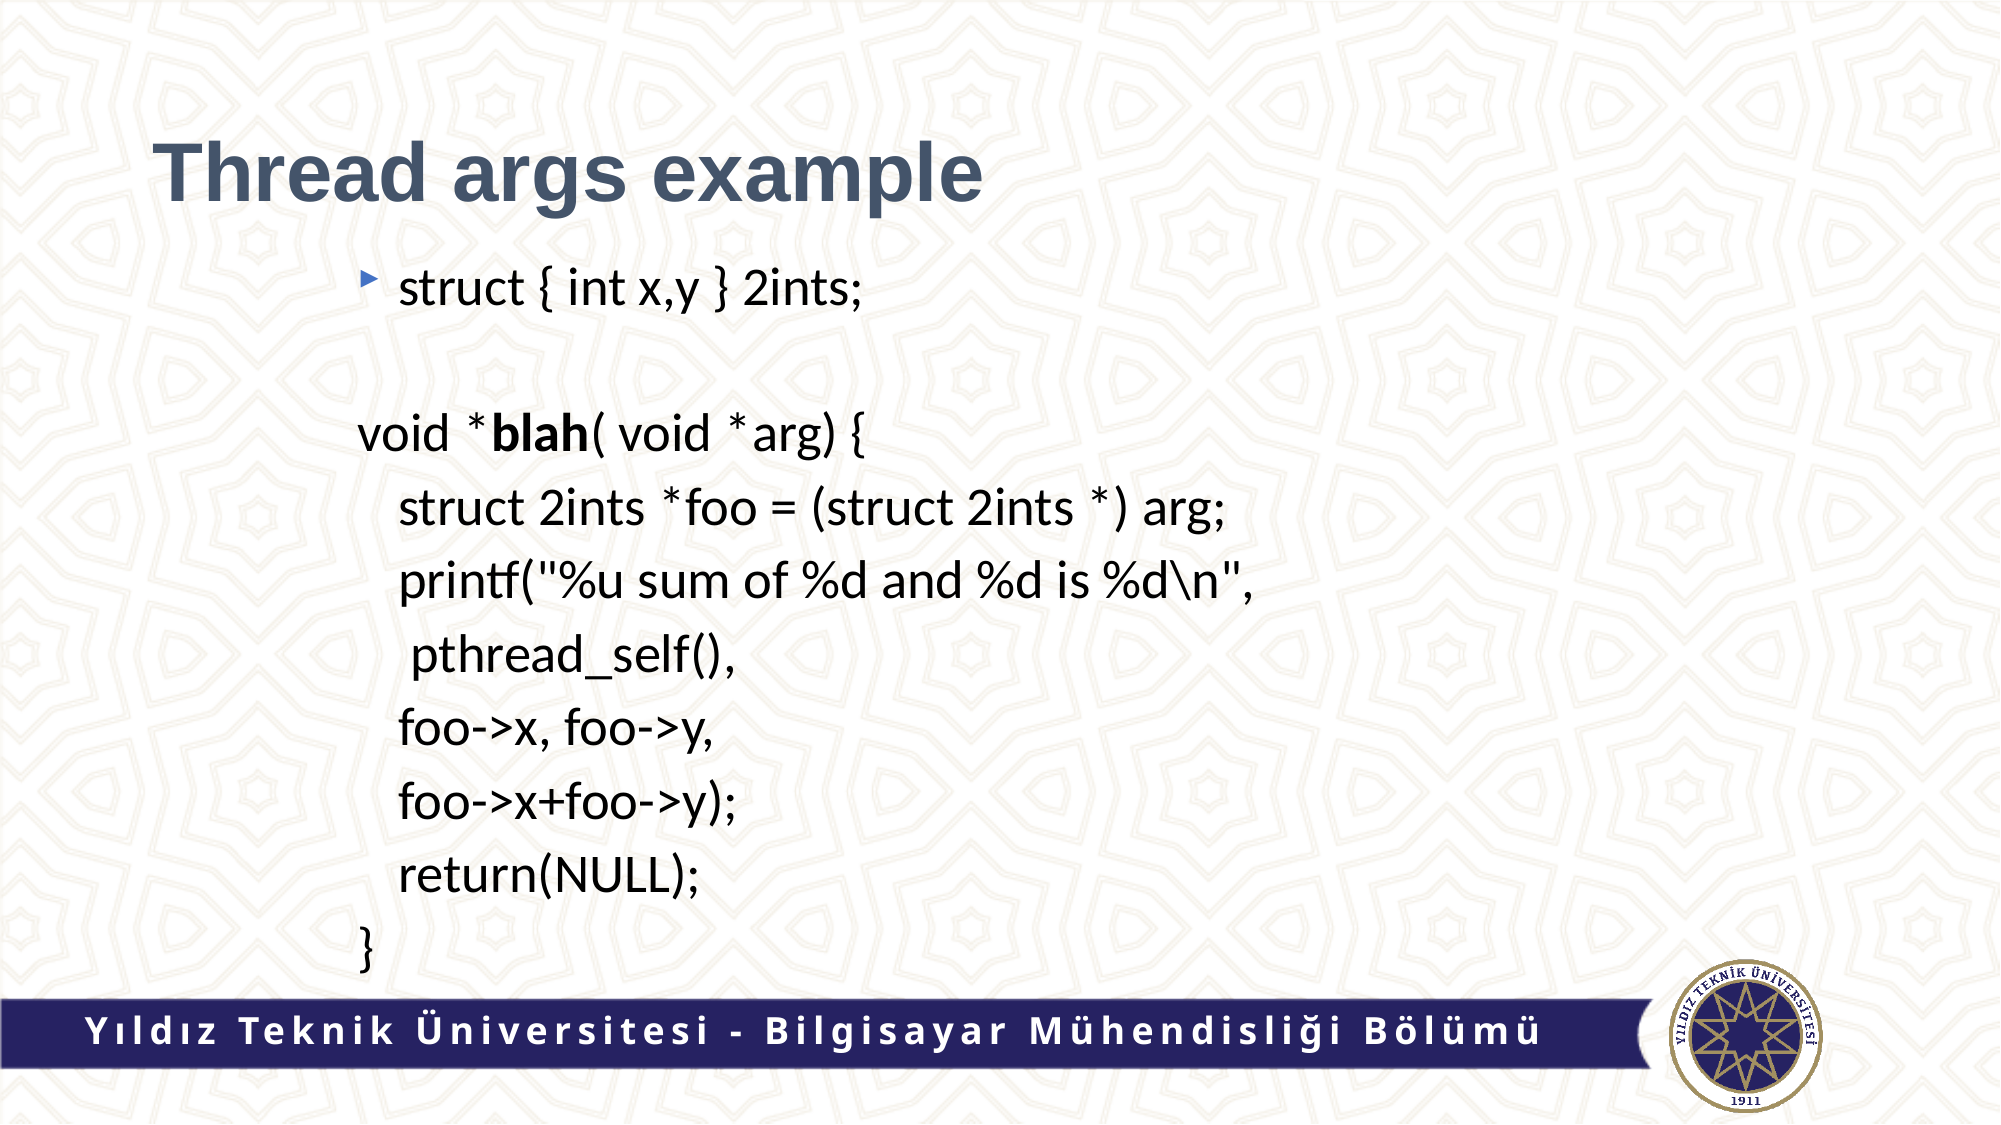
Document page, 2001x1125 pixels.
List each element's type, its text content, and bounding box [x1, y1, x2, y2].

title Thread args example [137, 59, 1863, 278]
picture [0, 0, 2000, 1125]
footer Yıldız Teknik Üniversitesi - Bilgisayar Mühendisliği Bölümü [0, 997, 1628, 1069]
list struct { int x,y } 2ints; void *blah( void *arg) { struct 2ints *foo = (struct 2ints *) arg; printf("%u sum of %d and %d is %d\n", pthread_self(), foo->x, foo->y, foo->x+foo->y); return(NULL); } [324, 278, 1675, 986]
